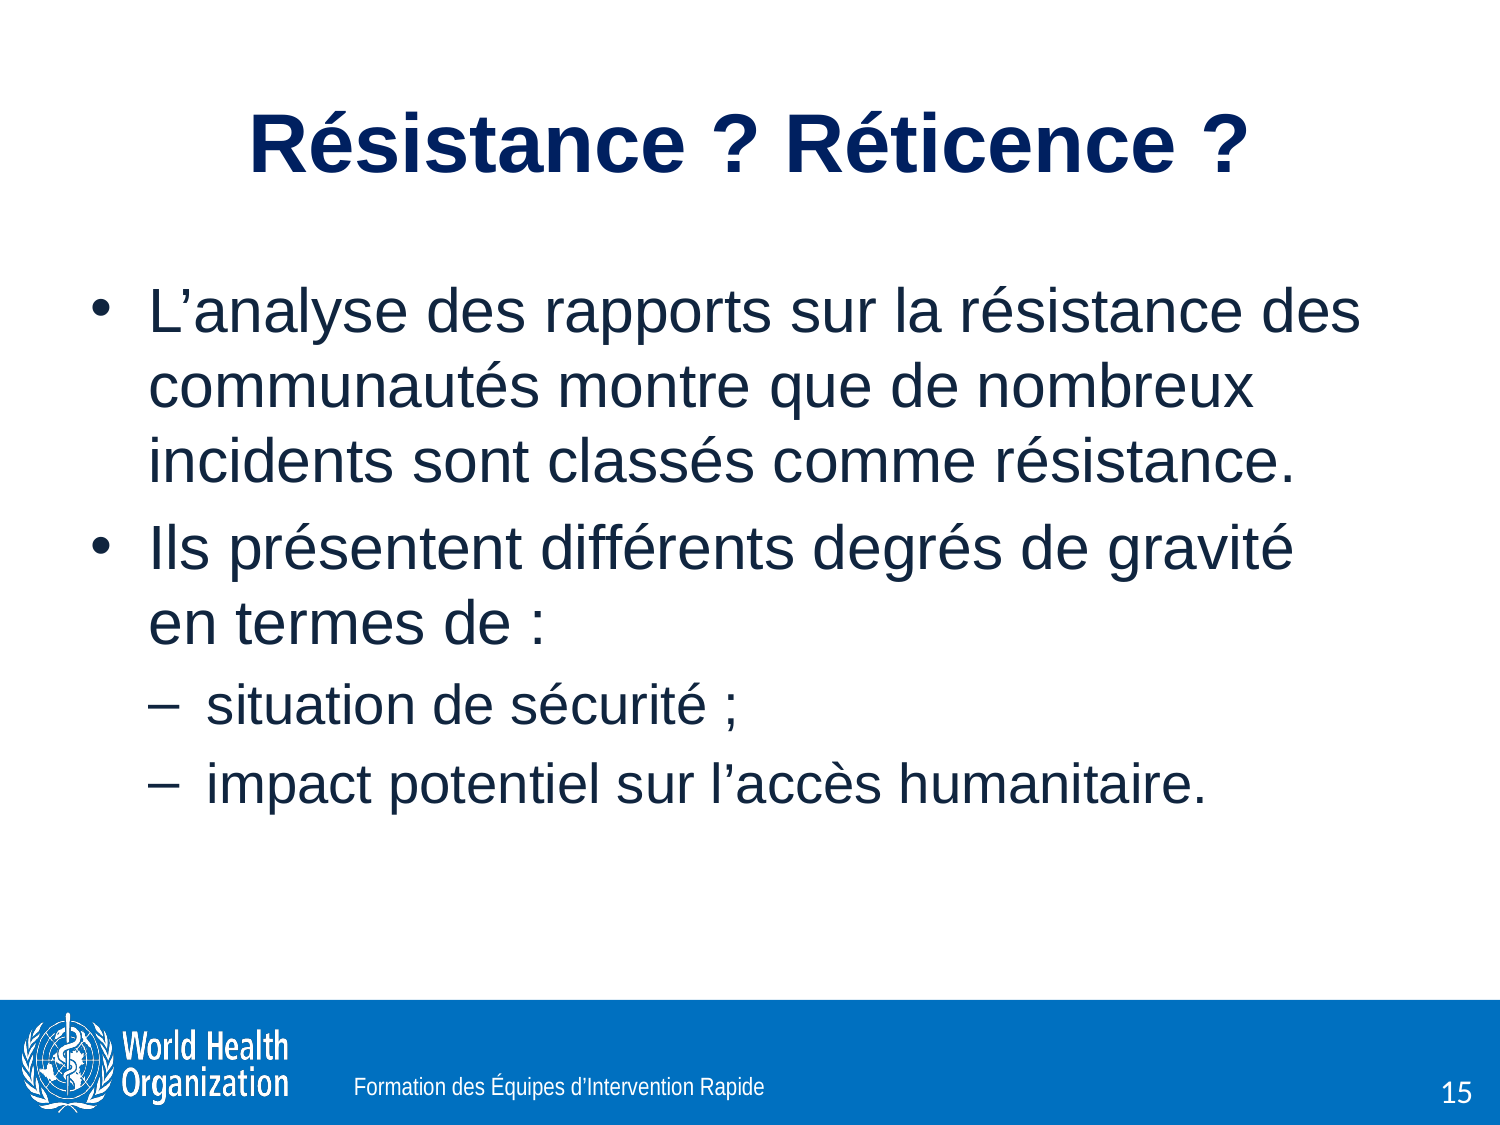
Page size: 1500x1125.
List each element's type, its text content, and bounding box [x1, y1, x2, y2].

list L’analyse des rapports sur la résistance des communautés montre que de nombreux incidents sont classés comme résistance. Ils présentent différents degrés de gravité en termes de : situation de sécurité ; impact potentiel sur l’accès humanitaire. [75, 262, 1425, 1005]
title Résistance ? Réticence ? [75, 45, 1425, 233]
picture [21, 1012, 288, 1113]
